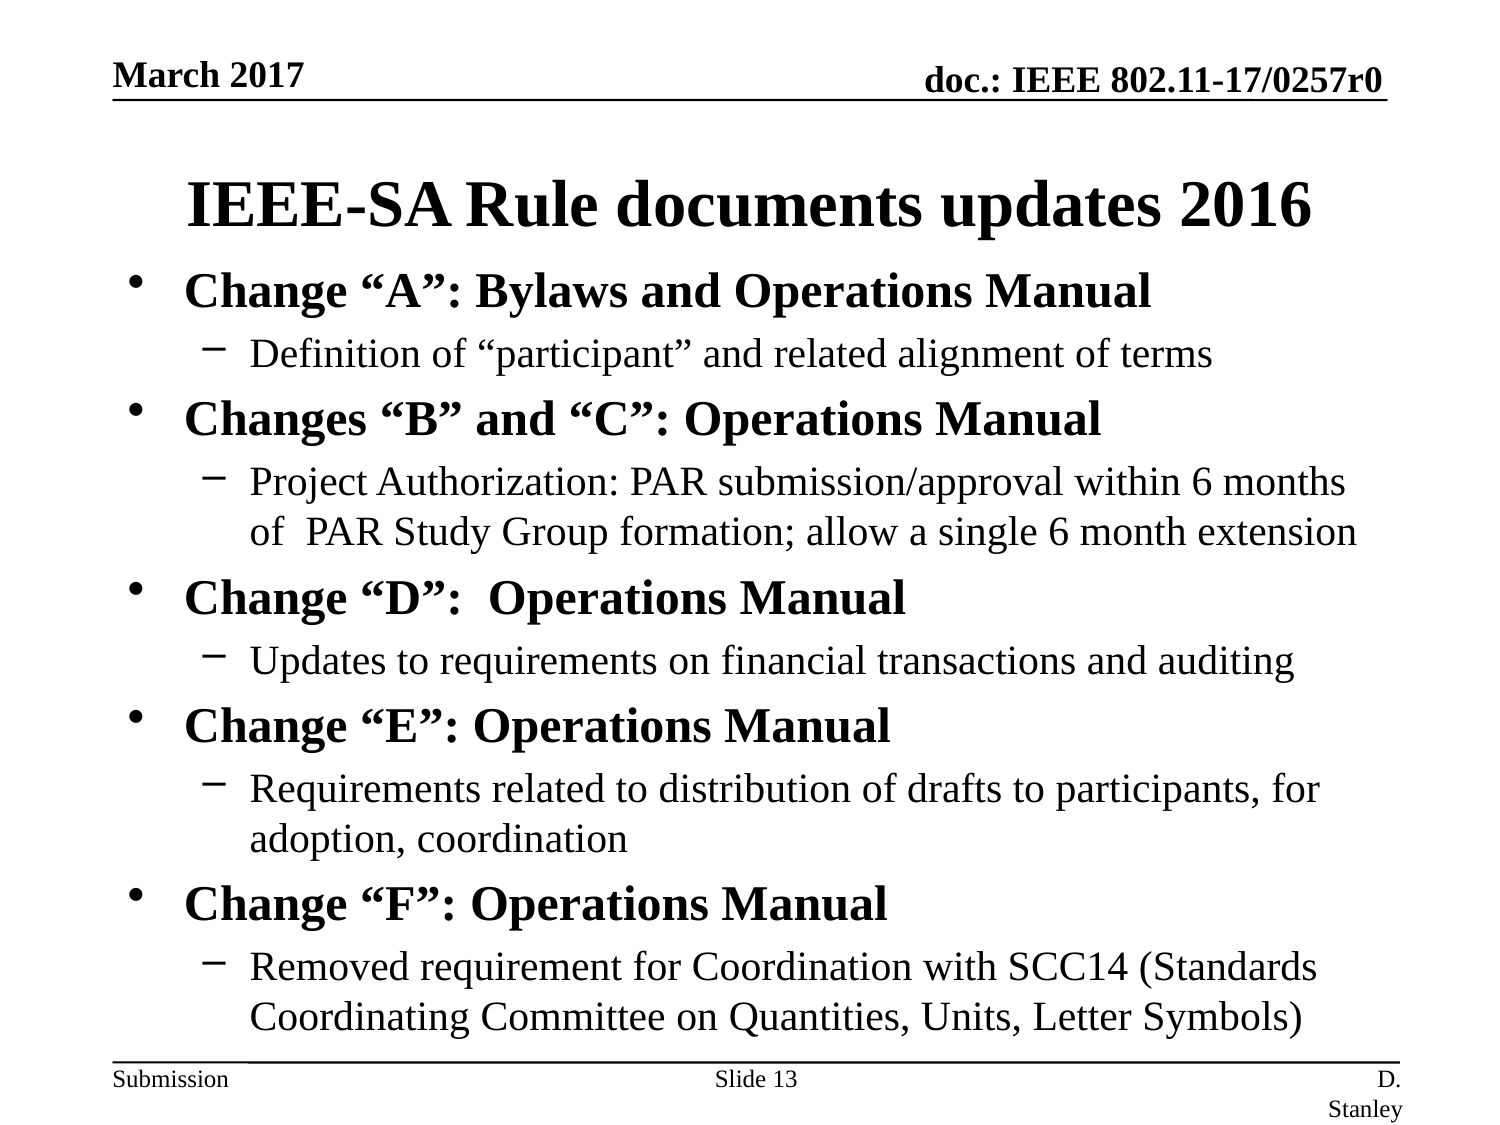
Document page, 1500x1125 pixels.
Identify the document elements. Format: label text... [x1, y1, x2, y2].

list Change “A”: Bylaws and Operations Manual Definition of “participant” and related alignment of terms Changes “B” and “C”: Operations Manual Project Authorization: PAR submission/approval within 6 months of PAR Study Group formation; allow a single 6 month extension Change “D”: Operations Manual Updates to requirements on financial transactions and auditing Change “E”: Operations Manual Requirements related to distribution of drafts to participants, for adoption, coordination Change “F”: Operations Manual Removed requirement for Coordination with SCC14 (Standards Coordinating Committee on Quantities, Units, Letter Symbols) [112, 249, 1388, 1038]
footer D. Stanley, HP Enterprise [1324, 1061, 1402, 1093]
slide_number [112, 49, 401, 96]
title IEEE-SA Rule documents updates 2016 [112, 112, 1388, 249]
slide_number Slide 13 [712, 1061, 800, 1093]
